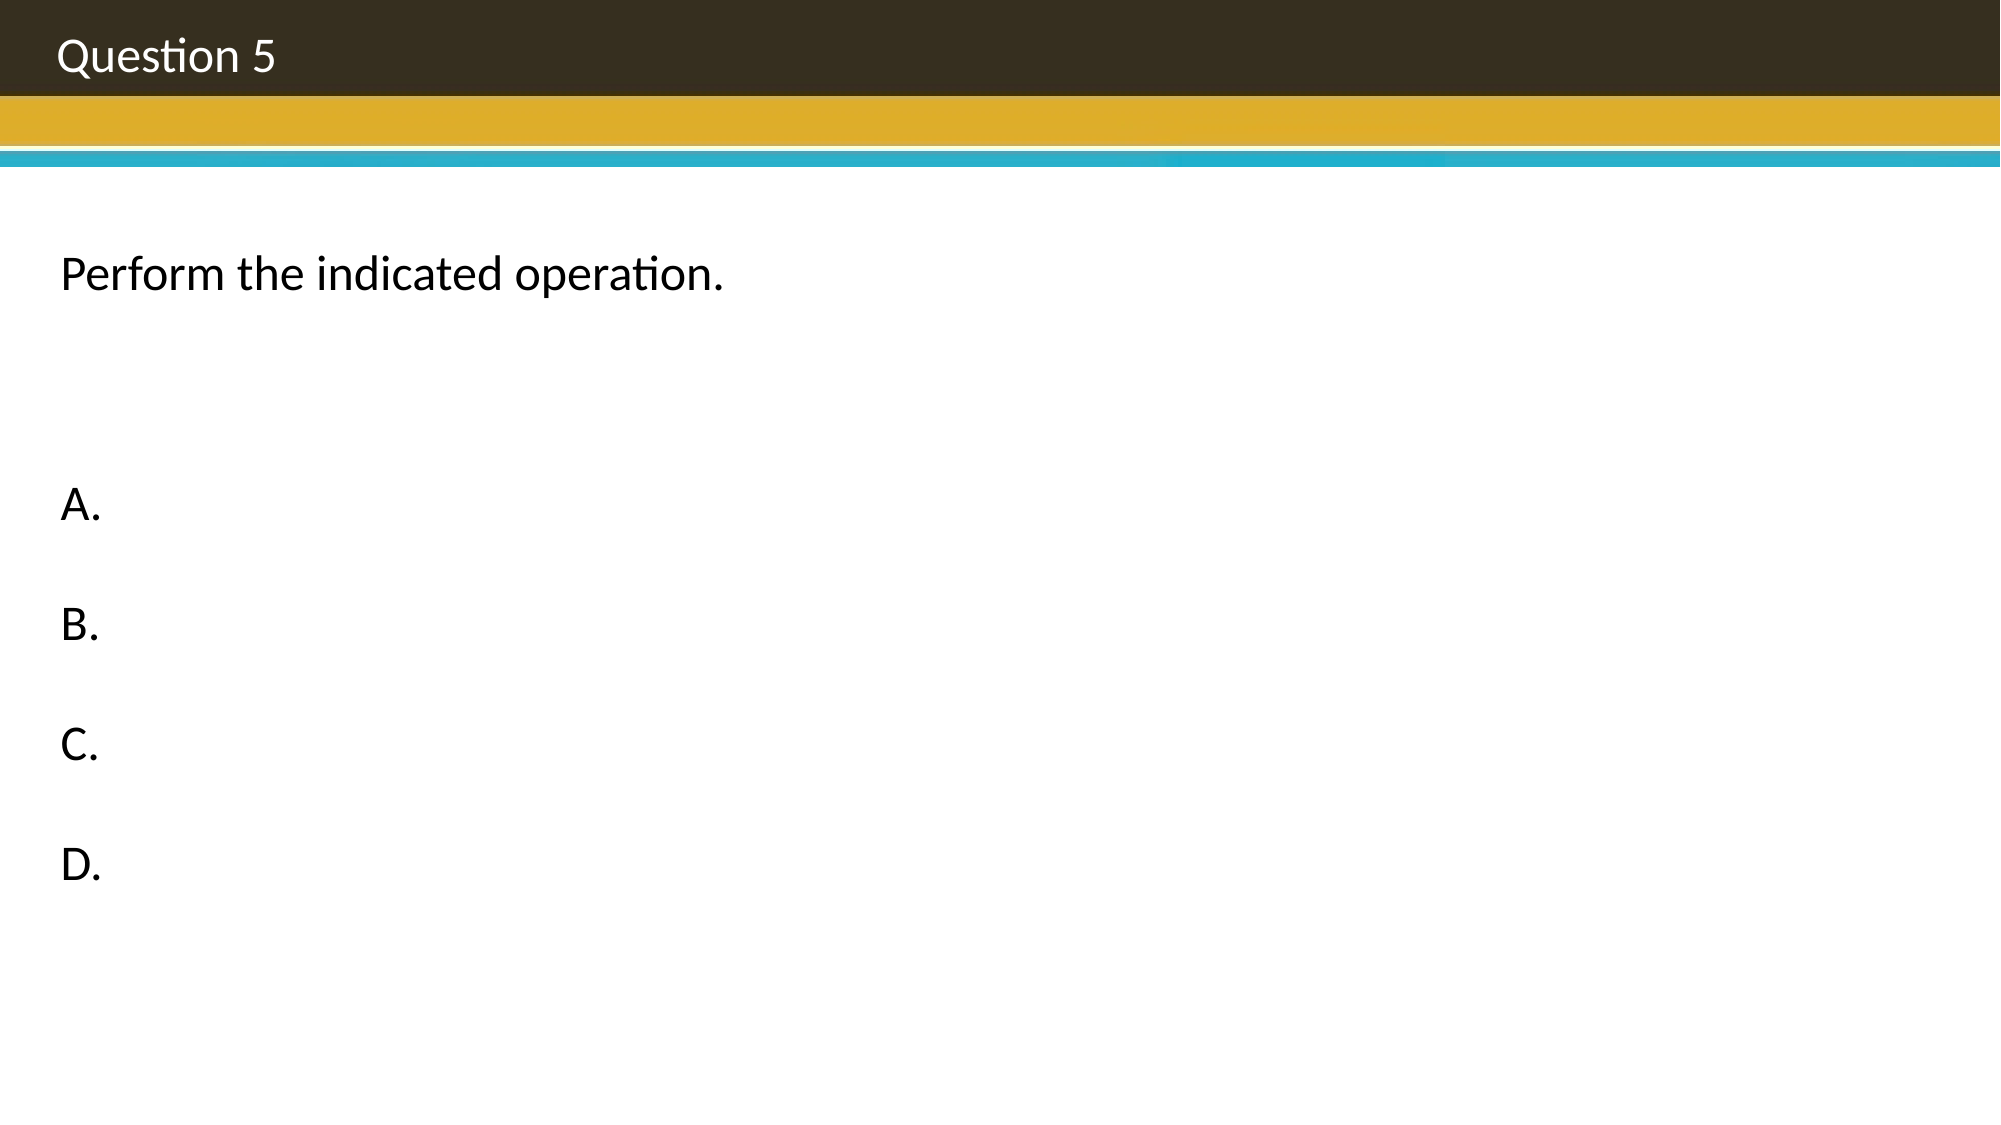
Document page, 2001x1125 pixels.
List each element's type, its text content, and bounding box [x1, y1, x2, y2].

picture [0, 0, 2000, 167]
text_box Question 5 [41, 14, 293, 90]
